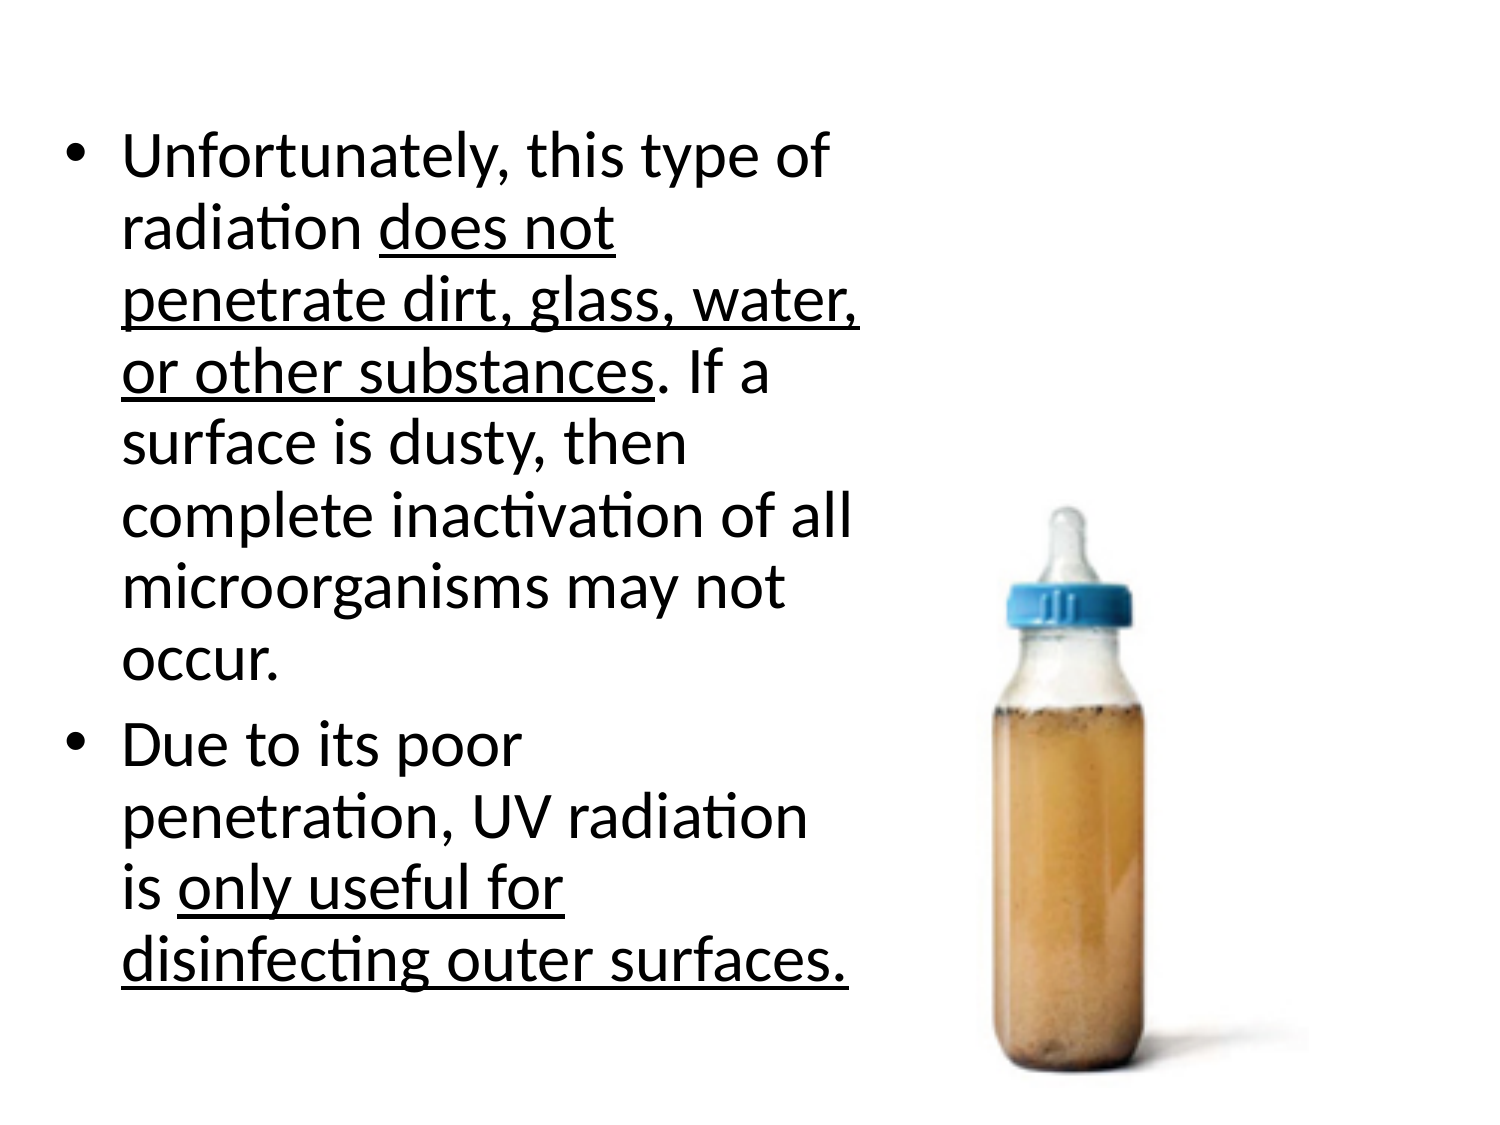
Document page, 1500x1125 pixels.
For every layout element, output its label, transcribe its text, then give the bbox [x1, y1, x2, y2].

text_box Unfortunately, this type of radiation does not penetrate dirt, glass, water, or other substances. If a surface is dusty, then complete inactivation of all microorganisms may not occur. Due to its poor penetration, UV radiation is only useful for disinfecting outer surfaces. [49, 112, 875, 788]
picture [974, 499, 1310, 1088]
